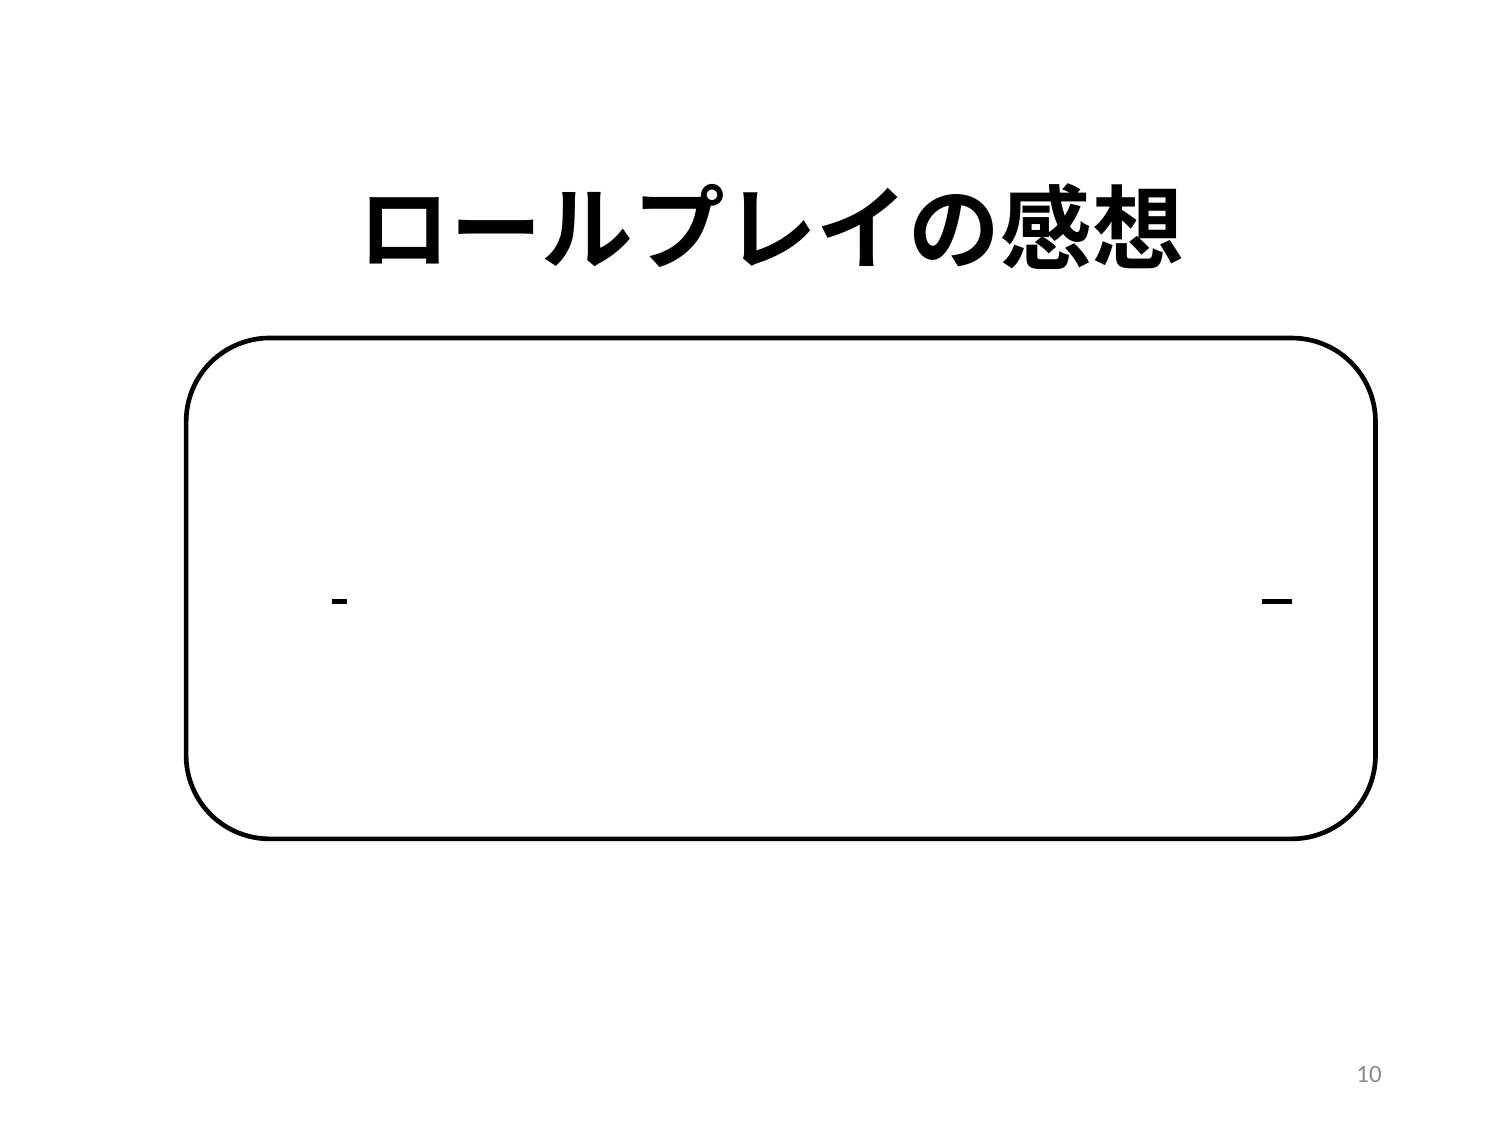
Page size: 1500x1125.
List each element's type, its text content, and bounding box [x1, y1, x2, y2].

text_box [185, 336, 1377, 840]
title ロールプレイの感想 [139, 143, 1357, 323]
slide_number 10 [1059, 1042, 1397, 1103]
list [103, 369, 1397, 901]
